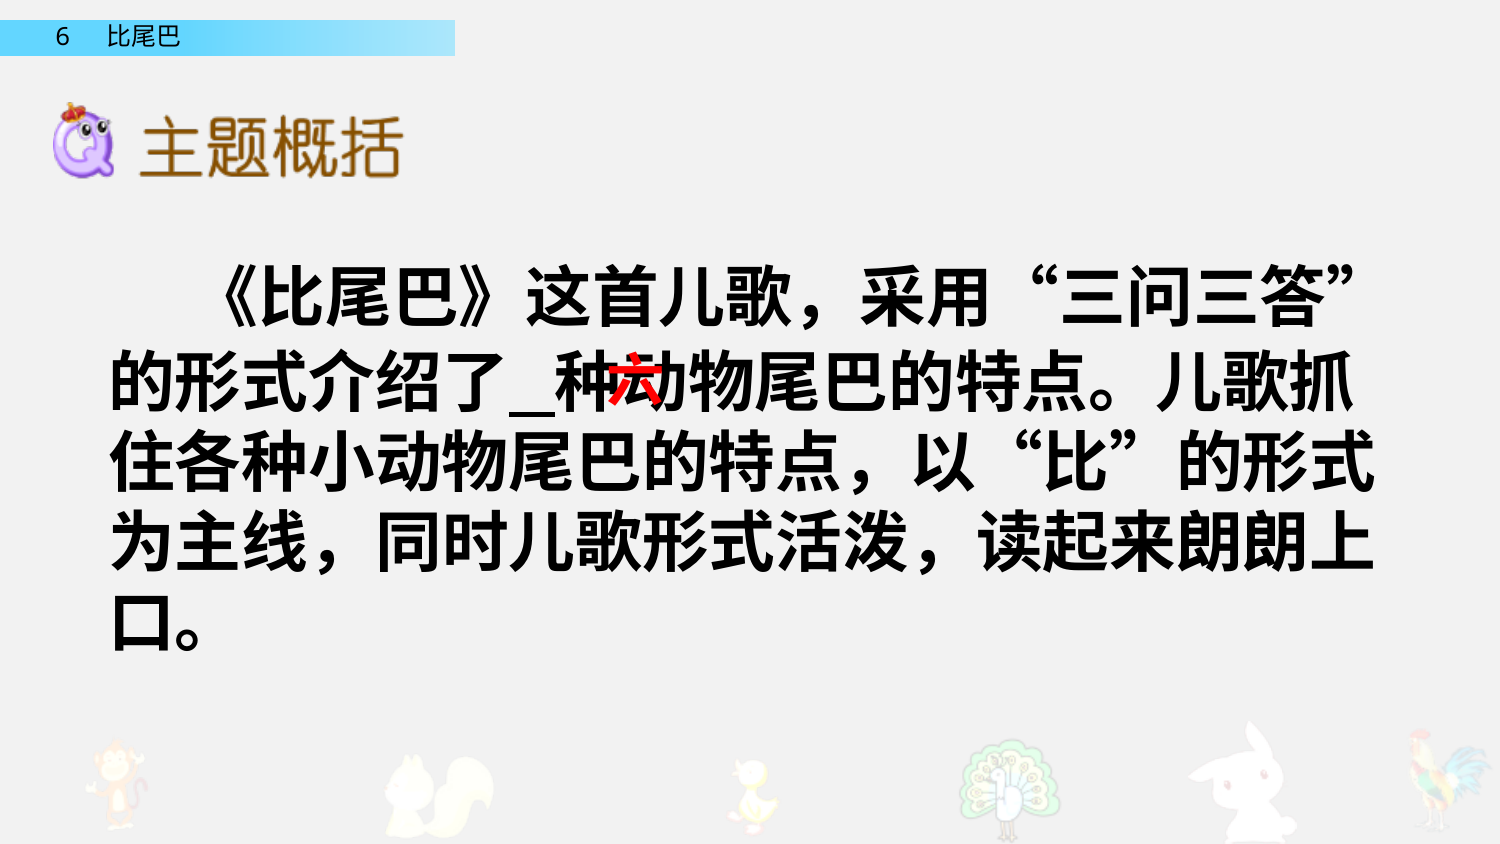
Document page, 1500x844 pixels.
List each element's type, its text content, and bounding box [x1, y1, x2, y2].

text_box 六 [591, 333, 809, 421]
picture [52, 79, 461, 221]
text_box 《比尾巴》这首儿歌，采用“三问三答”的形式介绍了 种动物尾巴的特点。儿歌抓住各种小动物尾巴的特点，以“比”的形式为主线，同时儿歌形式活泼，读起来朗朗上口。 [93, 222, 1430, 668]
